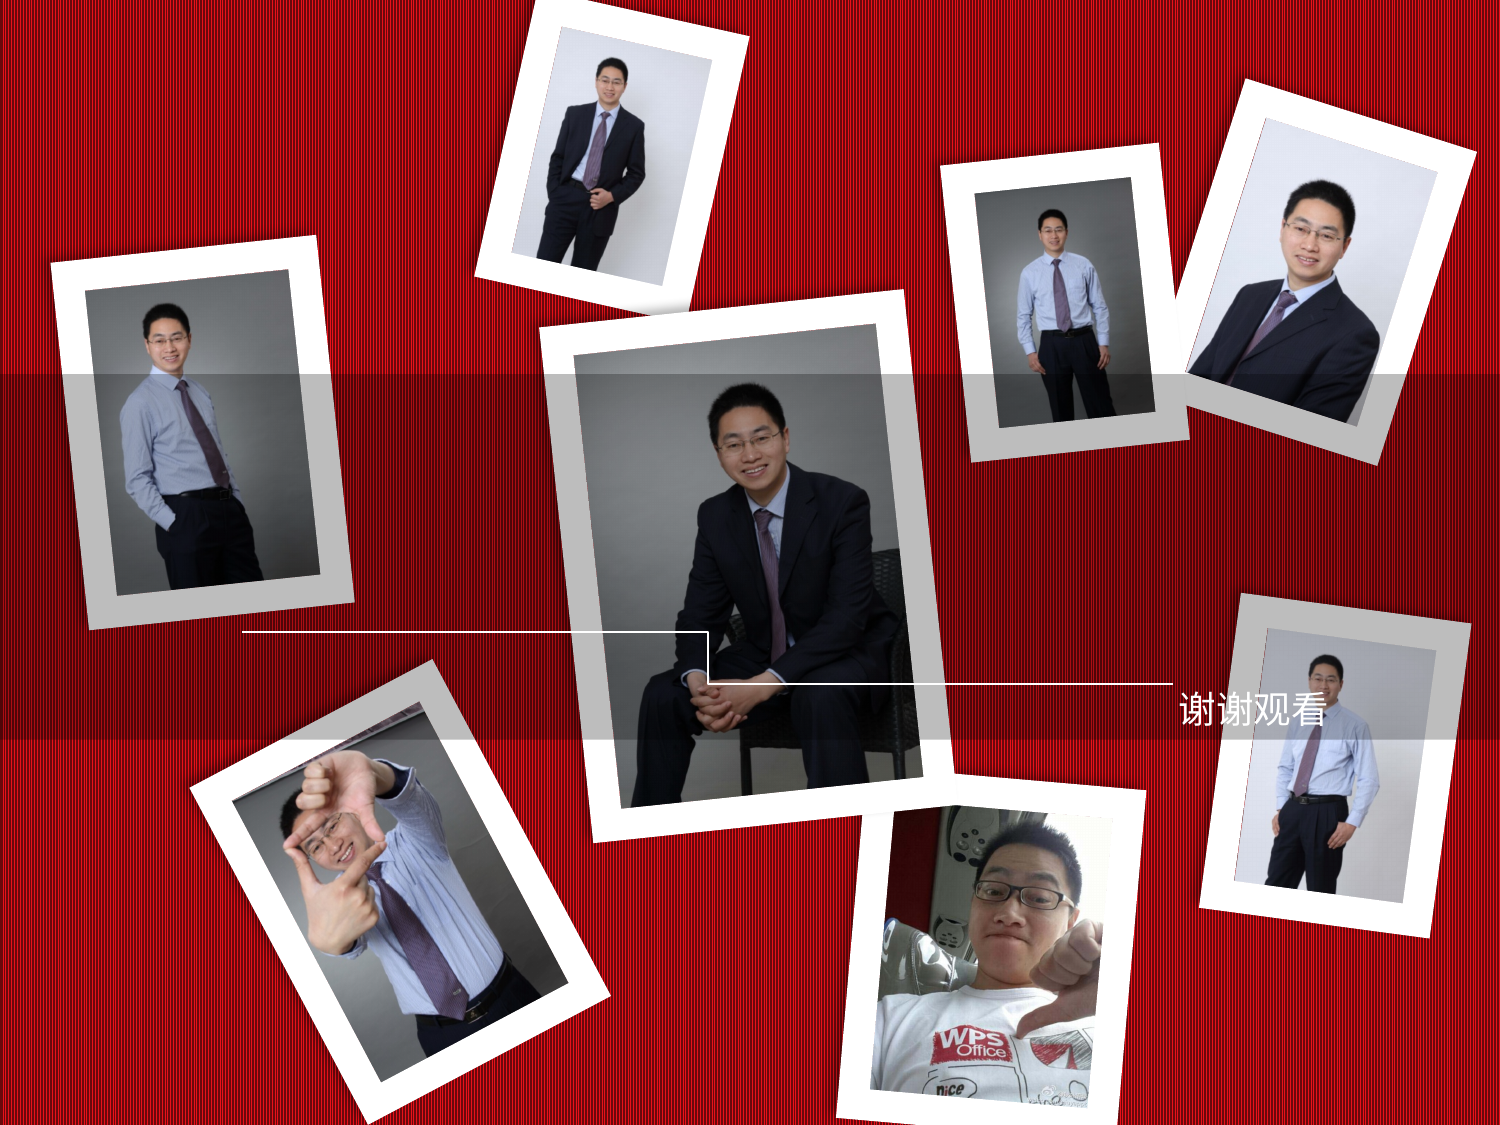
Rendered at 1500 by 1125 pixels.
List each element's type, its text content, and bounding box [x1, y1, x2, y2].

picture [870, 806, 1112, 1108]
text_box 谢谢观看 [1163, 679, 1244, 739]
picture [1186, 118, 1437, 406]
picture [233, 732, 568, 1082]
picture [596, 685, 923, 808]
picture [85, 270, 306, 587]
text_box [241, 631, 1174, 685]
text_box [0, 372, 591, 742]
picture [1235, 637, 1424, 903]
picture [512, 27, 712, 285]
text_box [905, 372, 1500, 742]
picture [574, 324, 901, 631]
picture [975, 178, 1151, 421]
